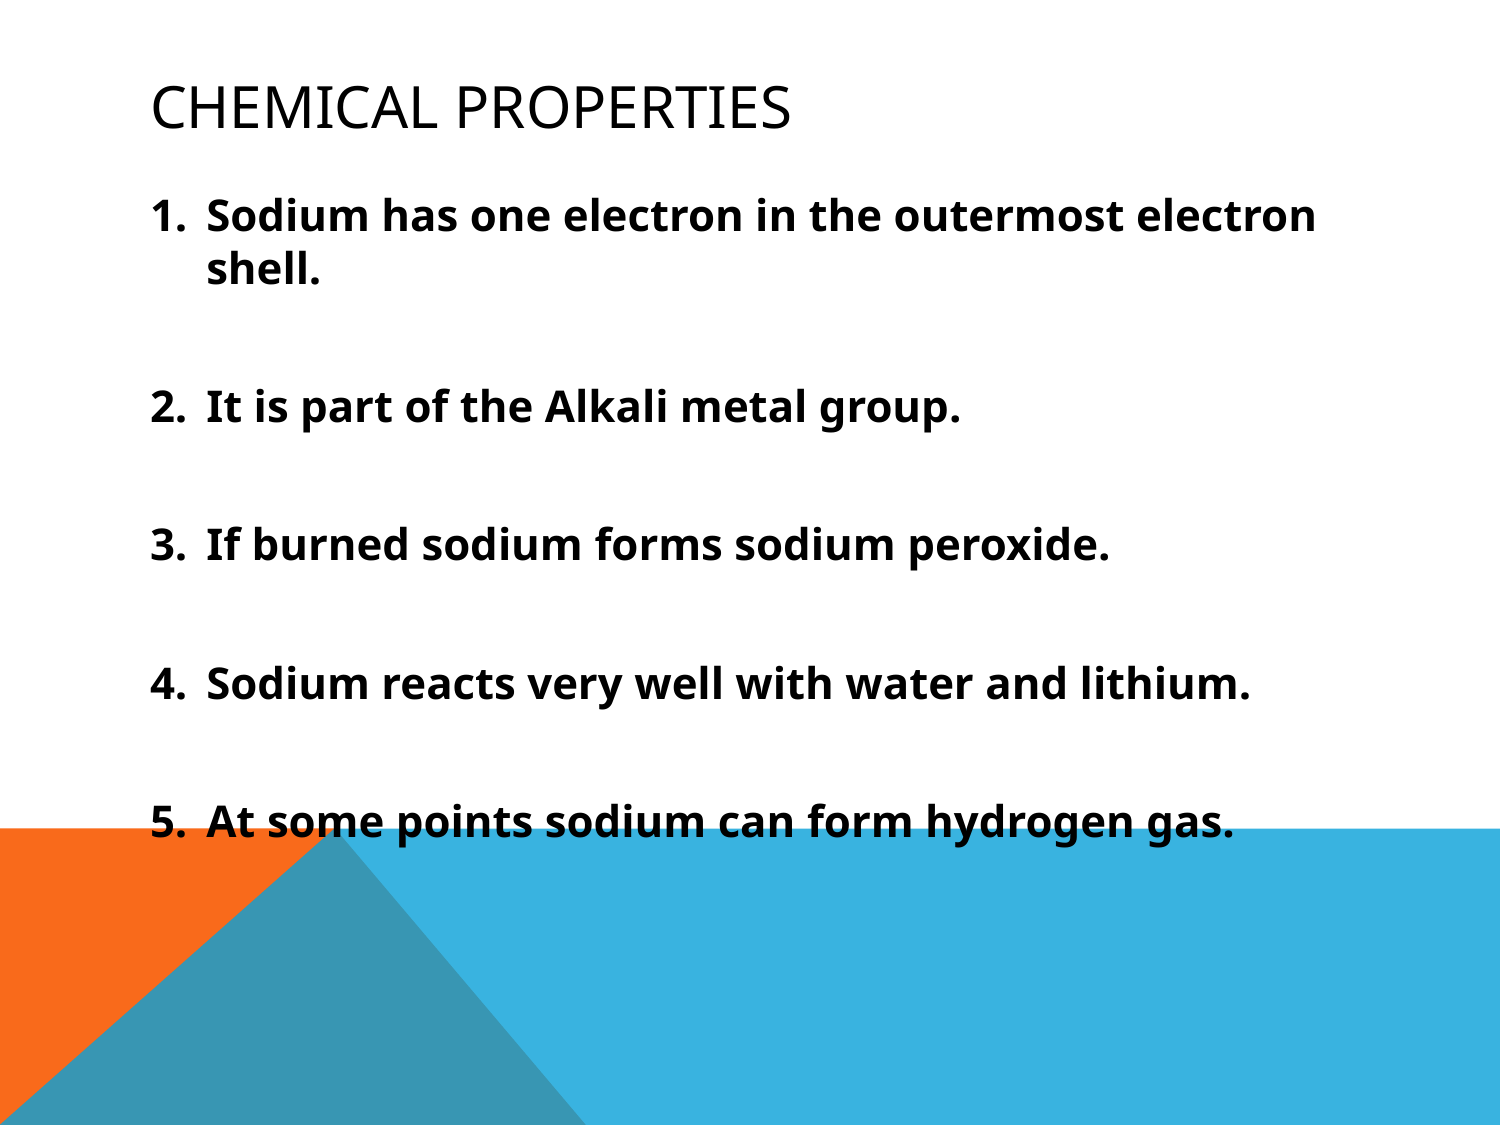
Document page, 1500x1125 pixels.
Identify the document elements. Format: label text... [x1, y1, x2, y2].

list Sodium has one electron in the outermost electron shell. It is part of the Alkali metal group. If burned sodium forms sodium peroxide. Sodium reacts very well with water and lithium. At some points sodium can form hydrogen gas. [135, 180, 1369, 768]
title Chemical properties [135, 60, 1369, 150]
